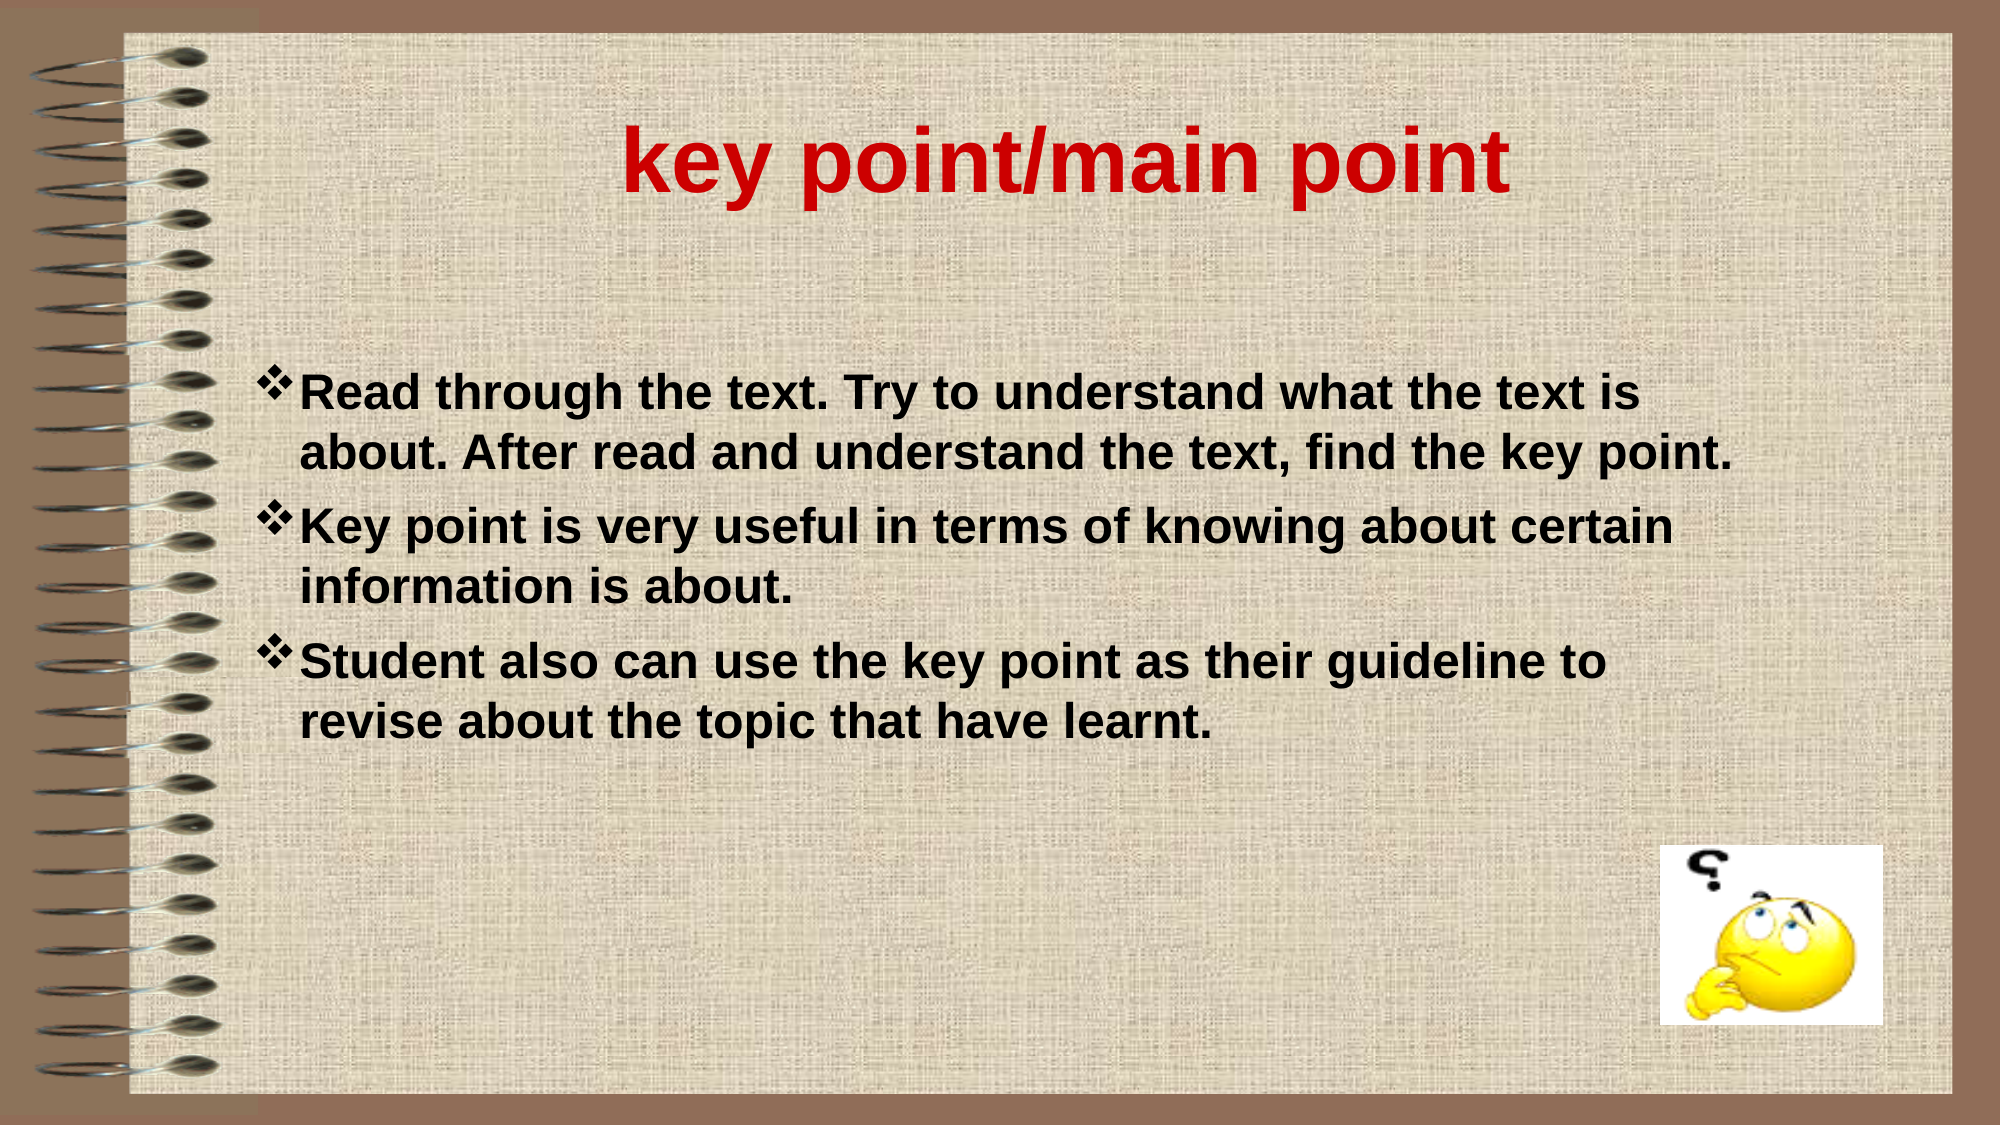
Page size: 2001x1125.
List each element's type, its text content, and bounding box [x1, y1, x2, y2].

list Read through the text. Try to understand what the text is about. After read and understand the text, find the key point. Key point is very useful in terms of knowing about certain information is about. Student also can use the key point as their guideline to revise about the topic that have learnt. [162, 351, 1775, 824]
title key point/main point [233, 38, 1900, 274]
picture [0, 8, 1953, 1115]
